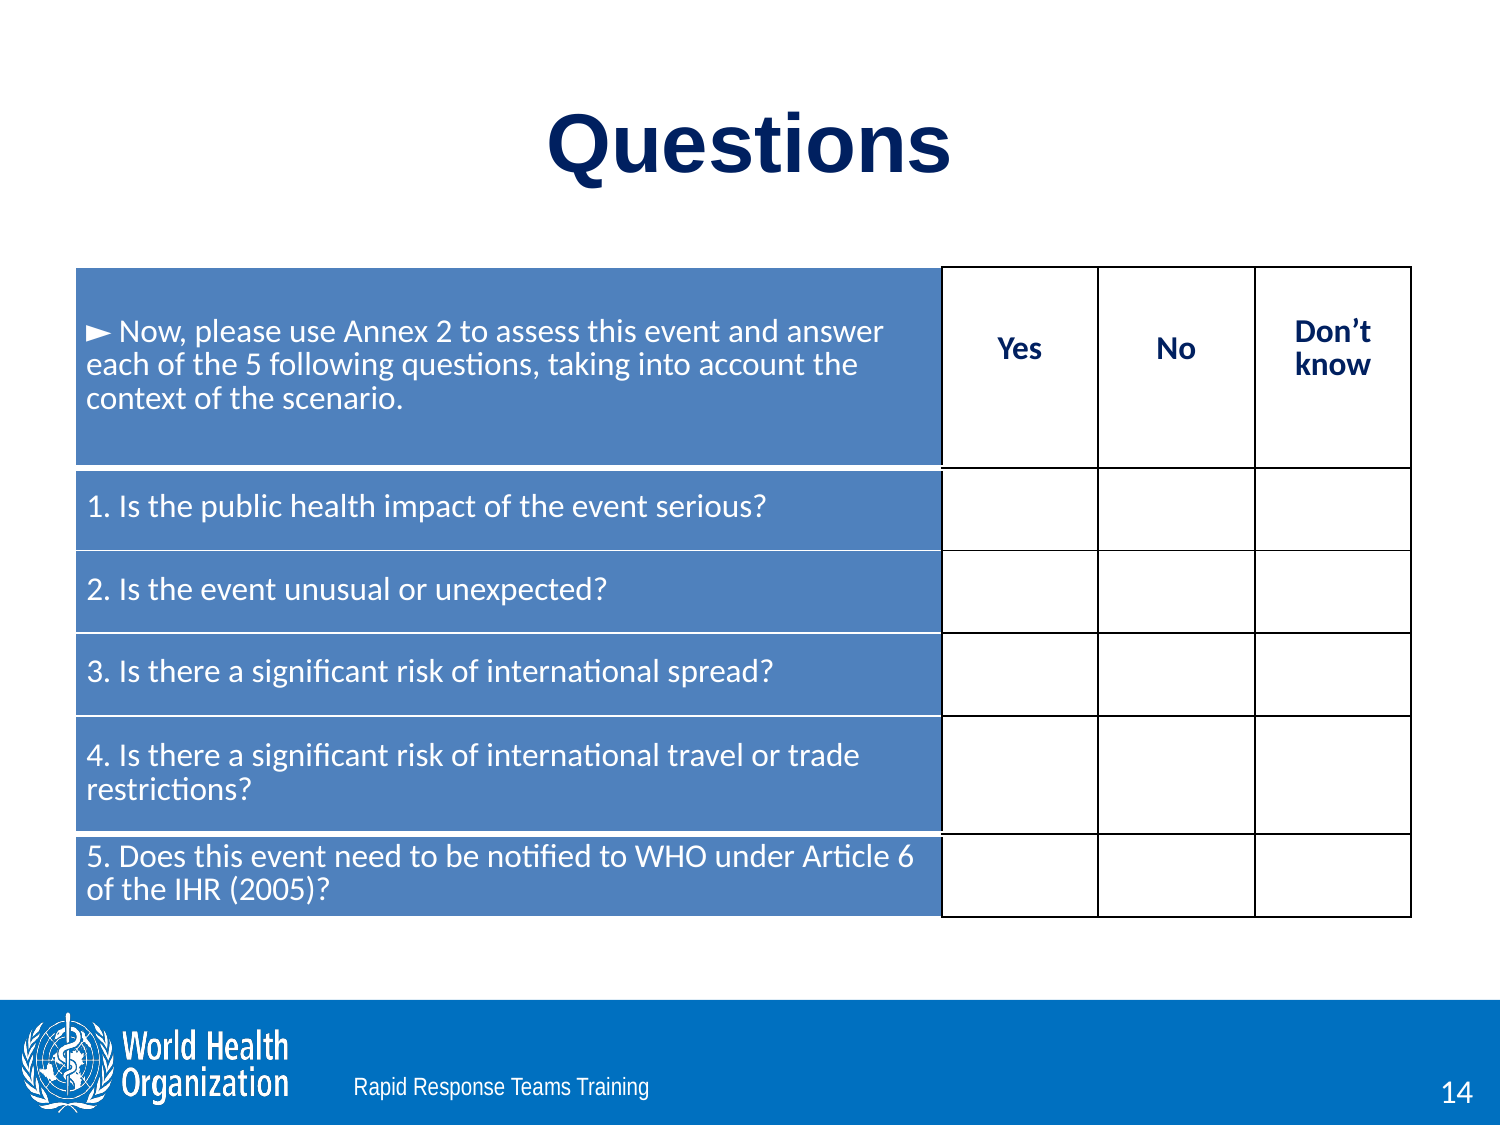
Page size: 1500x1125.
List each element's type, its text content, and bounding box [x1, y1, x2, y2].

table_cell [943, 717, 1097, 833]
table_cell [1099, 717, 1254, 833]
table_cell 4. Is there a significant risk of international travel or trade restrictions? [76, 717, 941, 831]
table_cell [1256, 469, 1410, 550]
table_cell [1256, 551, 1410, 632]
table_cell [1099, 835, 1254, 916]
table_header ► Now, please use Annex 2 to assess this event and answer each of the 5 following questions, taking into account the context of the scenario. [76, 268, 941, 465]
title Questions [75, 45, 1425, 233]
table_header No [1099, 268, 1254, 467]
table_cell [943, 551, 1097, 632]
table_cell 5. Does this event need to be notified to WHO under Article 6 of the IHR (2005)? [76, 837, 941, 916]
table_cell [1256, 835, 1410, 916]
table_header Don’t know [1256, 268, 1410, 467]
table_cell 3. Is there a significant risk of international spread? [76, 634, 941, 715]
table_cell [1099, 551, 1254, 632]
table_cell [943, 634, 1097, 715]
table_cell [1256, 717, 1410, 833]
table_cell [1099, 634, 1254, 715]
table_cell [943, 835, 1097, 916]
table_cell [1099, 469, 1254, 550]
table_cell 2. Is the event unusual or unexpected? [76, 551, 941, 632]
table_header Yes [943, 268, 1097, 467]
picture [21, 1012, 288, 1113]
table_cell [1256, 634, 1410, 715]
table_cell 1. Is the public health impact of the event serious? [76, 471, 941, 550]
table_cell [943, 469, 1097, 550]
